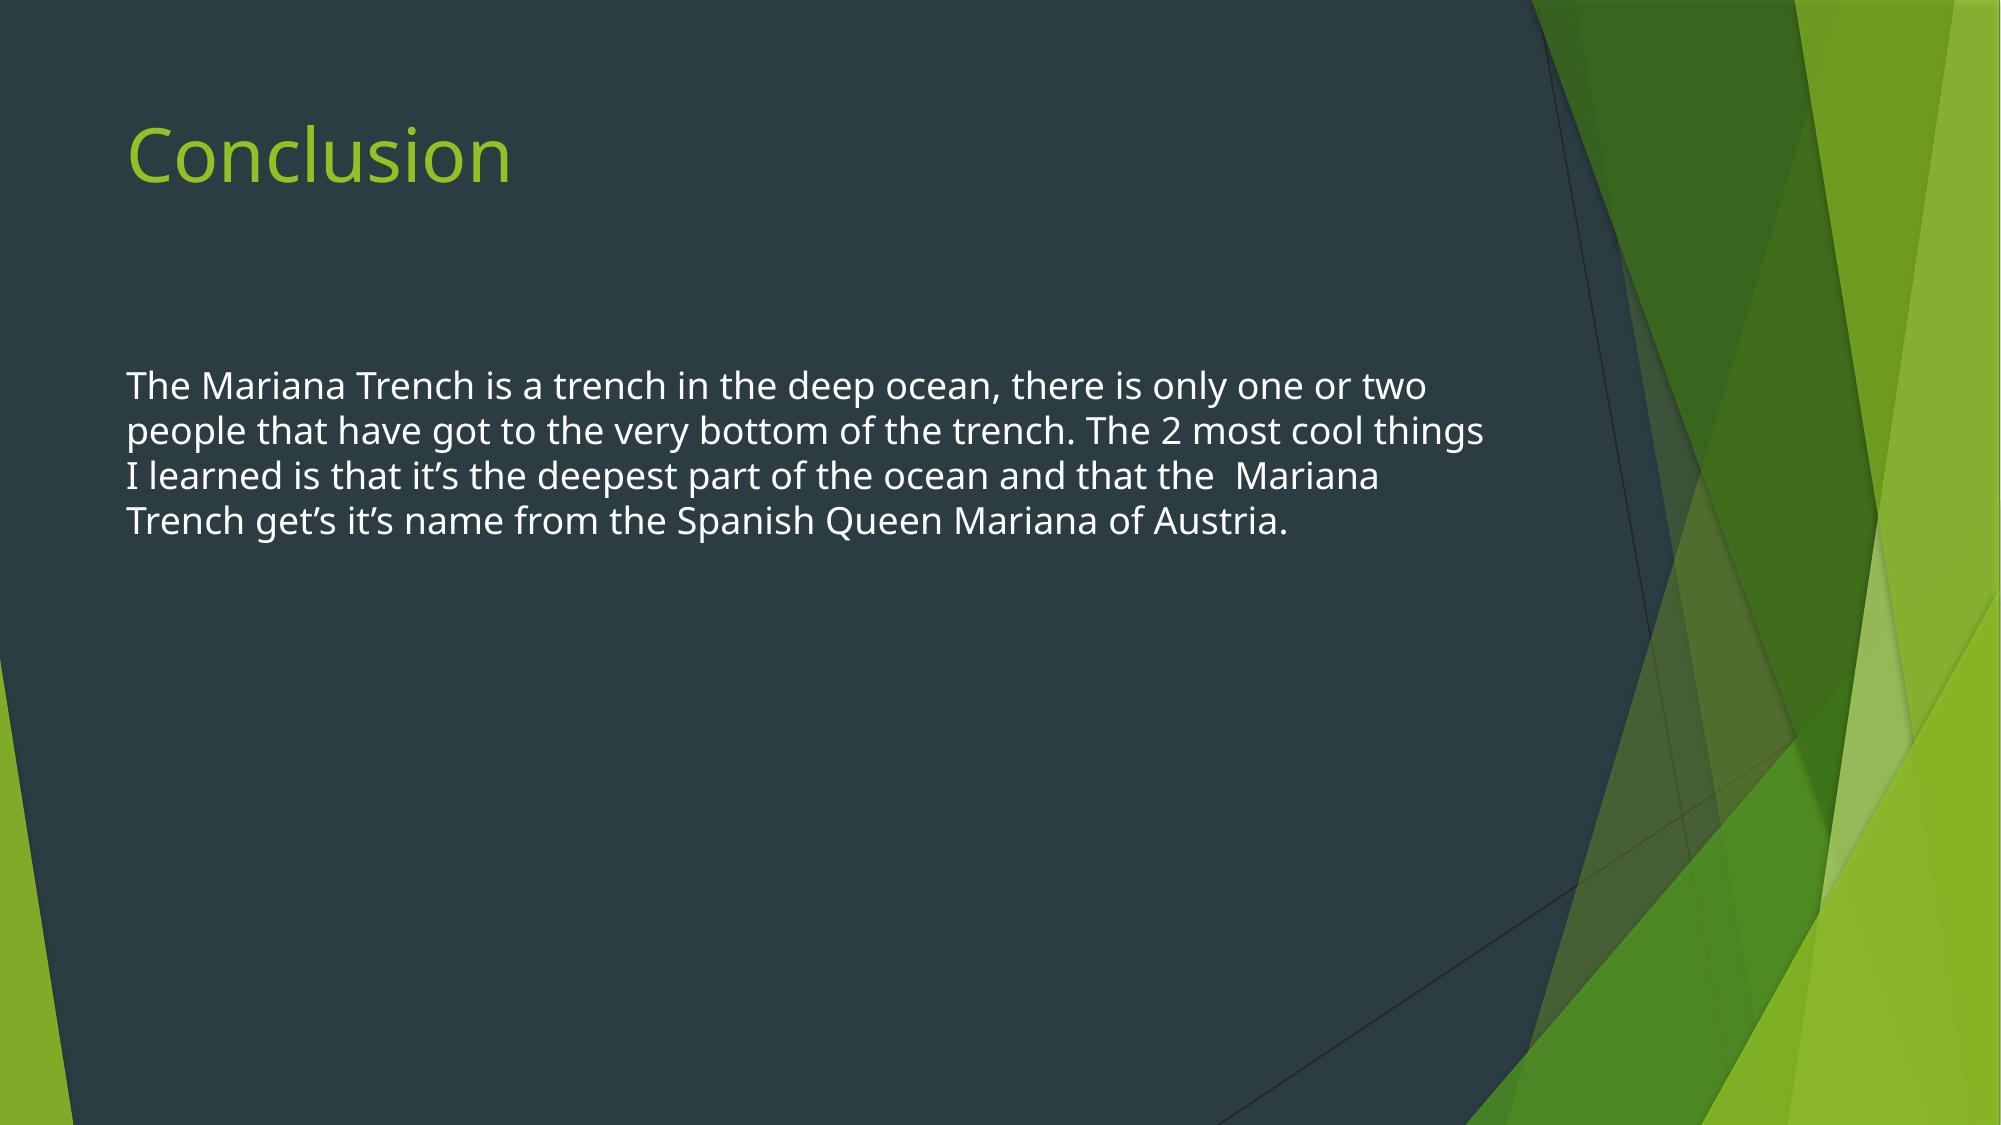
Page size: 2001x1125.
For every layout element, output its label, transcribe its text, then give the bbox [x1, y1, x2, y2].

list The Mariana Trench is a trench in the deep ocean, there is only one or two people that have got to the very bottom of the trench. The 2 most cool things I learned is that it’s the deepest part of the ocean and that the Mariana Trench get’s it’s name from the Spanish Queen Mariana of Austria. [111, 354, 1522, 992]
title Conclusion [111, 99, 1522, 317]
